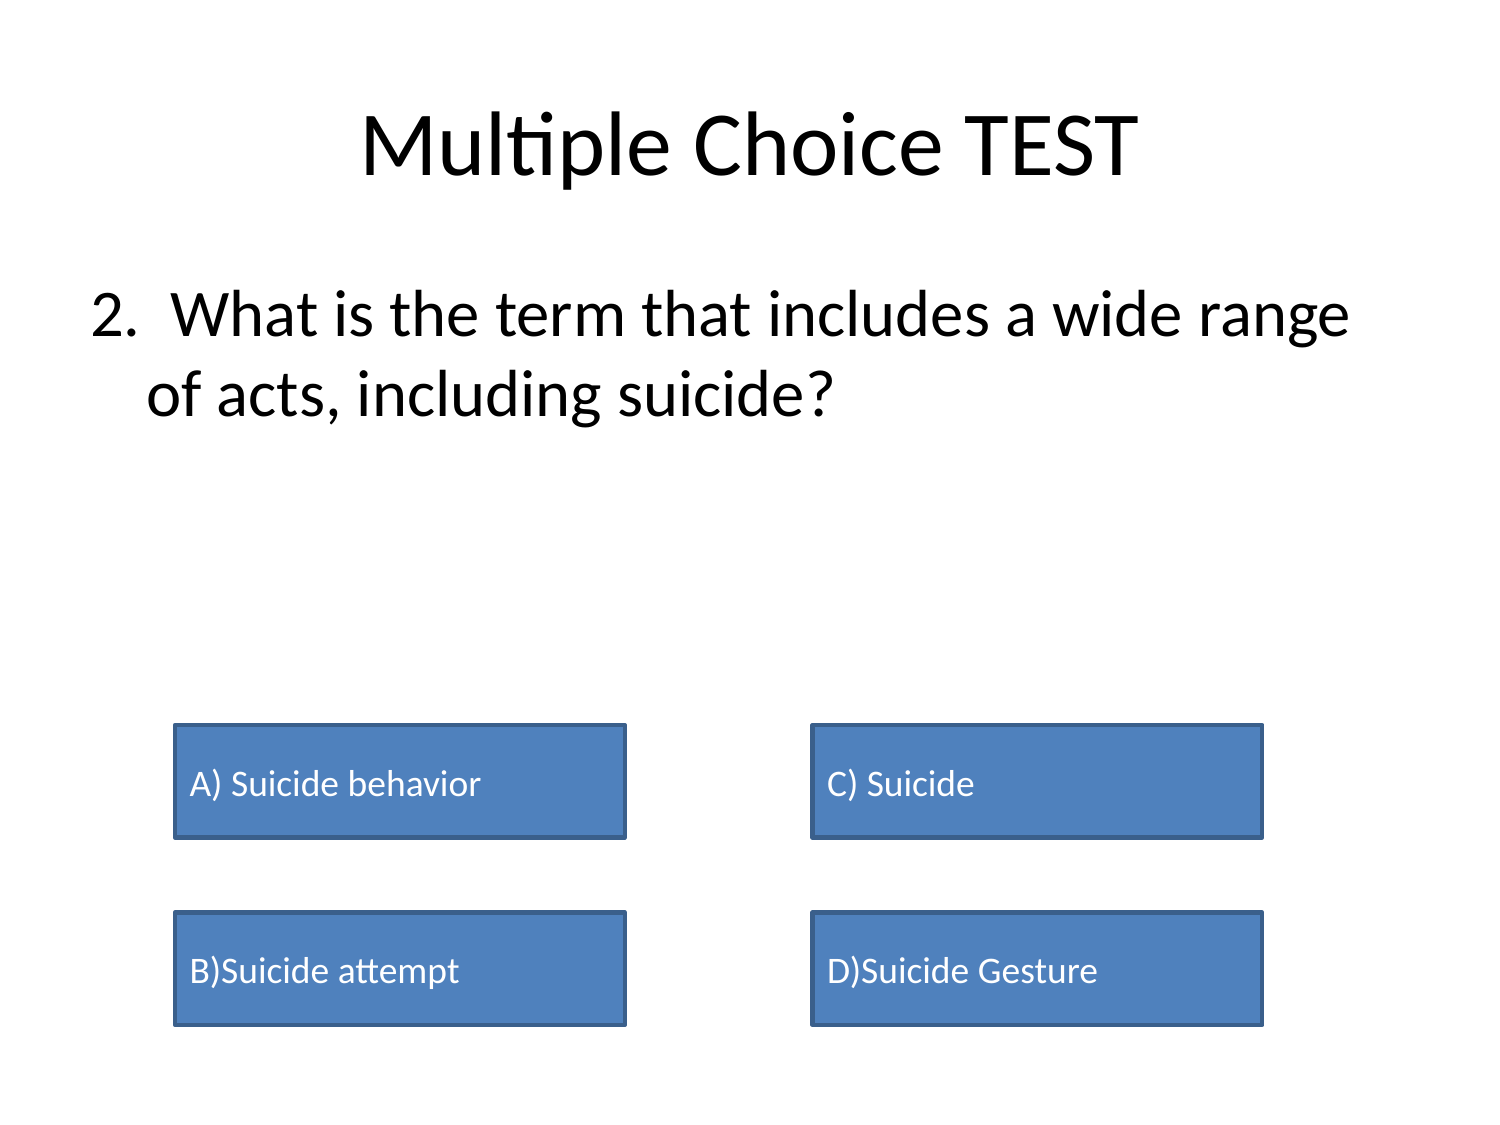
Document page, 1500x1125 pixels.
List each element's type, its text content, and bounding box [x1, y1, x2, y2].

list 2. What is the term that includes a wide range of acts, including suicide? [75, 262, 1425, 1005]
text_box A) Suicide behavior [173, 723, 627, 840]
text_box C) Suicide [810, 723, 1264, 840]
title Multiple Choice TEST [75, 45, 1425, 233]
text_box B)Suicide attempt [173, 910, 627, 1027]
text_box D)Suicide Gesture [810, 910, 1264, 1027]
